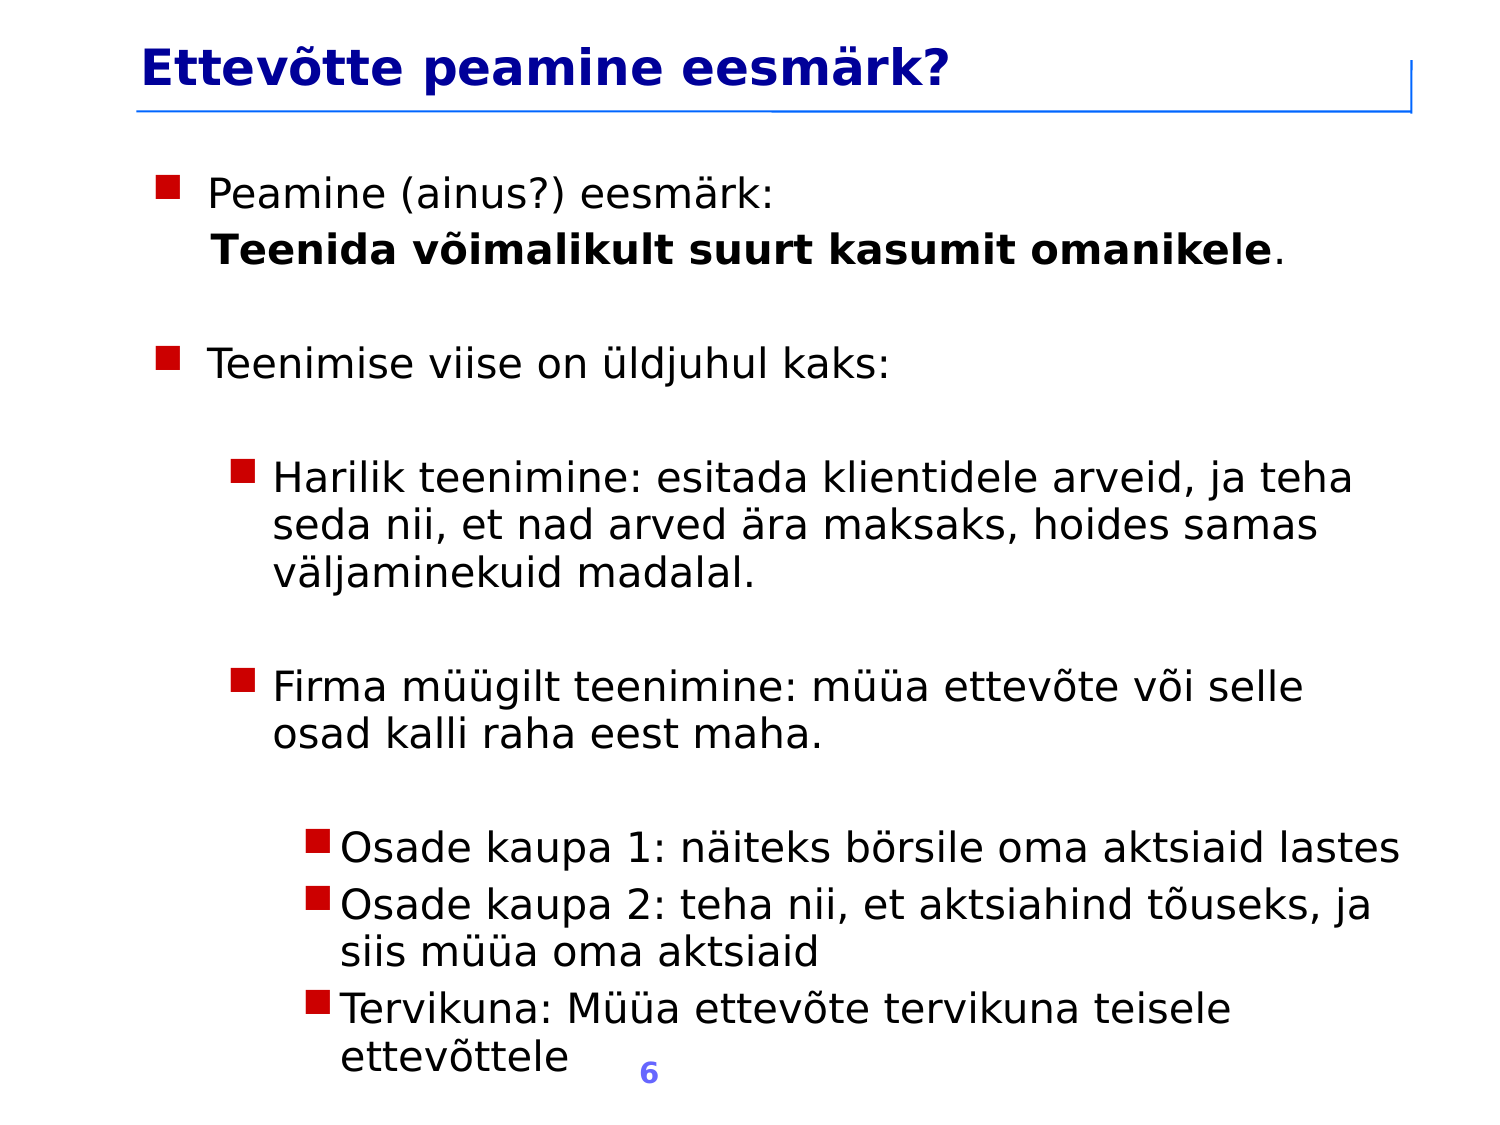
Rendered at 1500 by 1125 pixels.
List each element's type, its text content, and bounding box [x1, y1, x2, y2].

text_box Peamine (ainus?) eesmärk: Teenida võimalikult suurt kasumit omanikele. Teenimise viise on üldjuhul kaks: Harilik teenimine: esitada klientidele arveid, ja teha seda nii, et nad arved ära maksaks, hoides samas väljaminekuid madalal. Firma müügilt teenimine: müüa ettevõte või selle osad kalli raha eest maha. Osade kaupa 1: näiteks börsile oma aktsiaid lastes Osade kaupa 2: teha nii, et aktsiahind tõuseks, ja siis müüa oma aktsiaid Tervikuna: Müüa ettevõte tervikuna teisele ettevõttele [137, 162, 1425, 1078]
text_box Ettevõtte peamine eesmärk? [124, 0, 1400, 138]
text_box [137, 61, 1412, 113]
